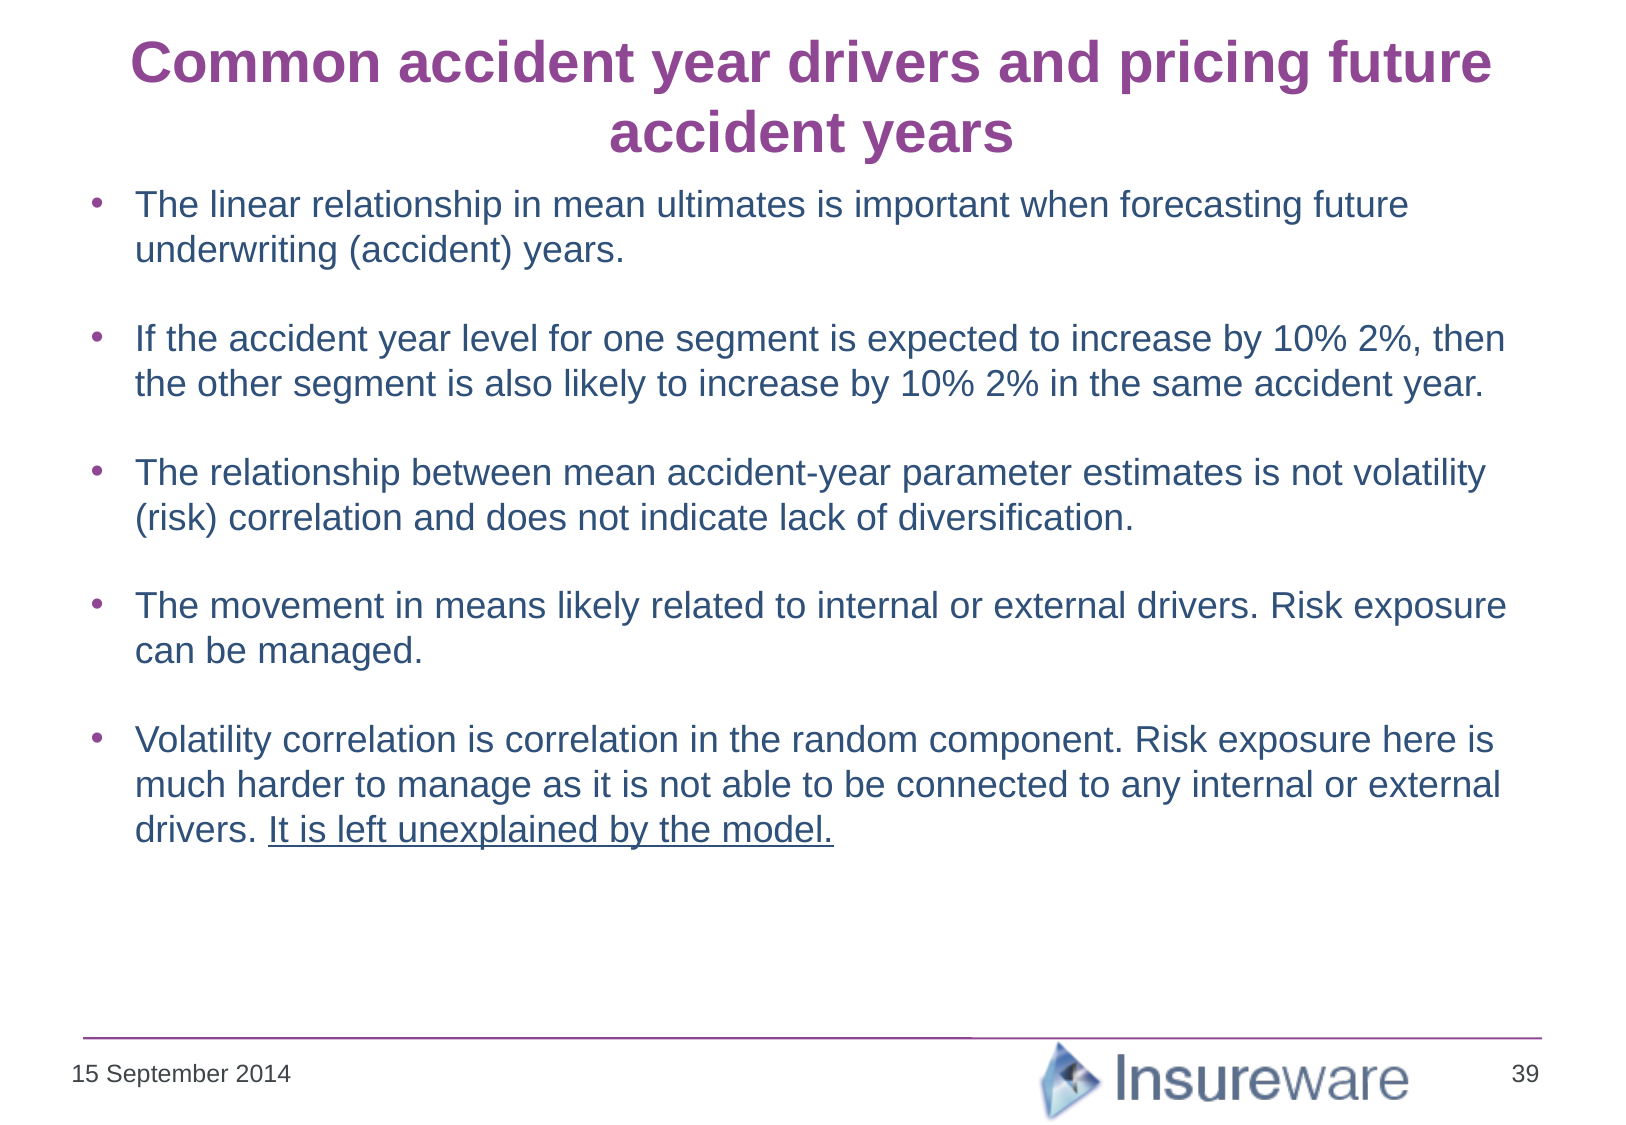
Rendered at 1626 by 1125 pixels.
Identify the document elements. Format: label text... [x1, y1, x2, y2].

title Common accident year drivers and pricing future accident years [75, 0, 1550, 188]
picture [1036, 1039, 1416, 1125]
slide_number 39 [1439, 1050, 1555, 1106]
